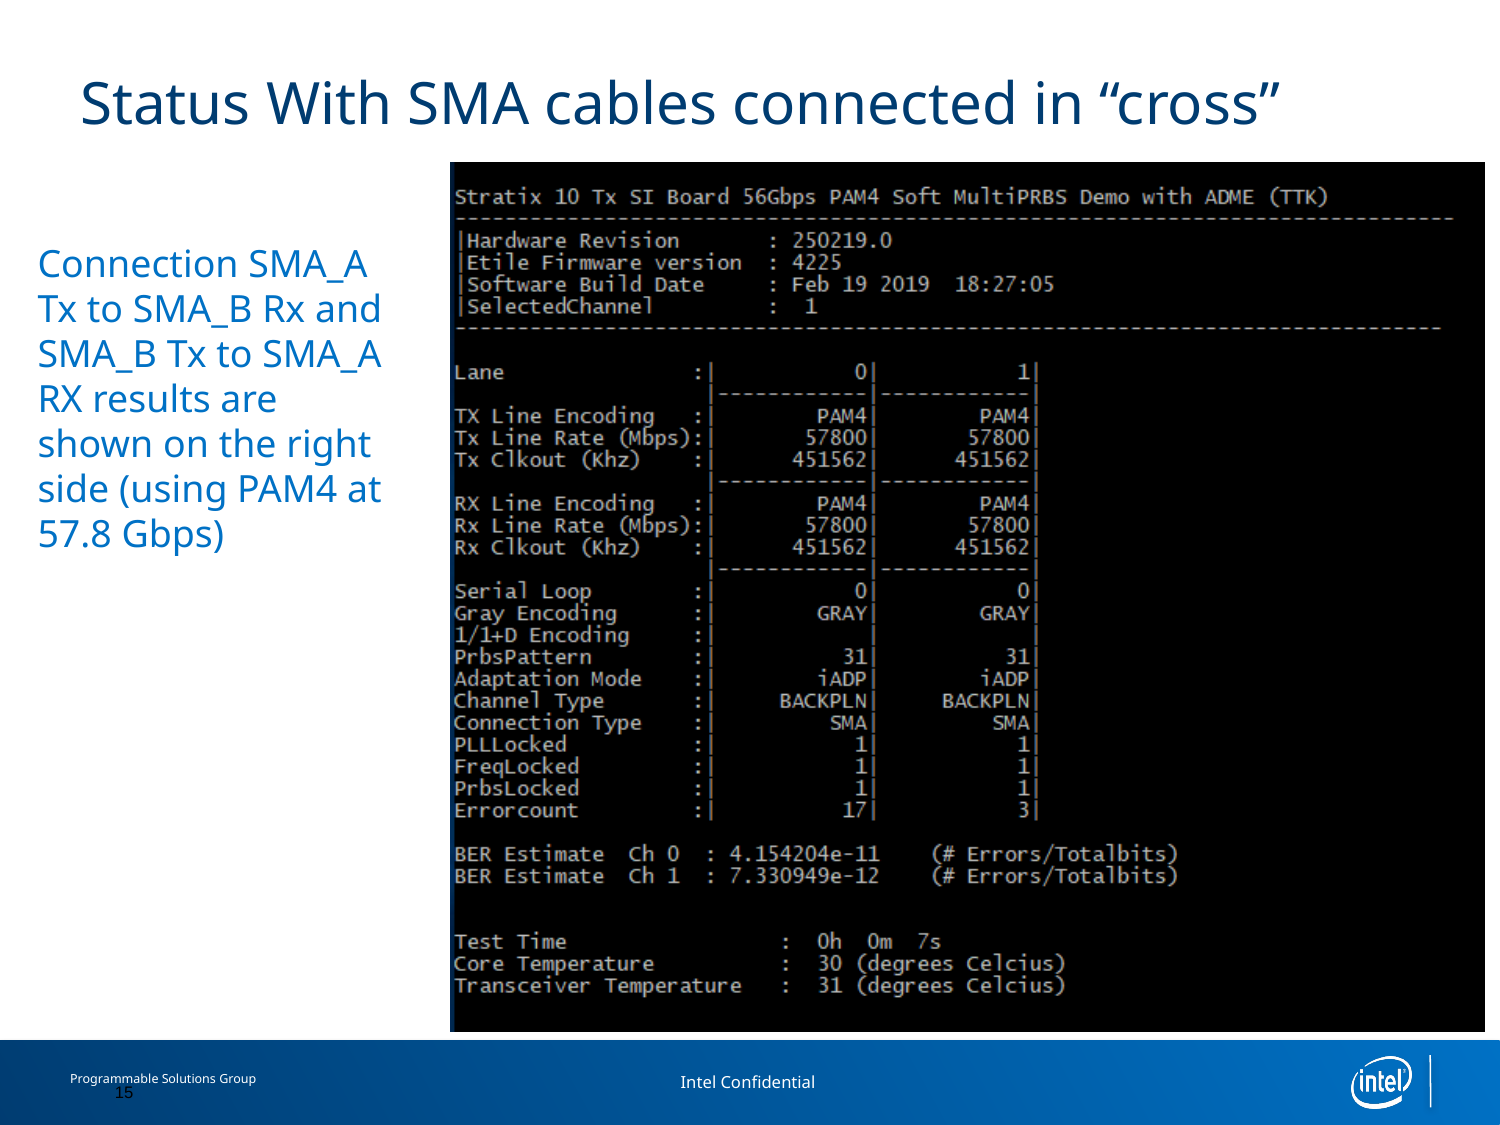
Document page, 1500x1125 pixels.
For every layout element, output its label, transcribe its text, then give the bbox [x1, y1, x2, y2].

text_box Connection SMA_A Tx to SMA_B Rx and SMA_B Tx to SMA_A RX results are shown on the right side (using PAM4 at 57.8 Gbps) [37, 240, 388, 1008]
slide_number 15 [19, 1069, 134, 1116]
picture [1351, 1056, 1412, 1109]
title Status With SMA cables connected in “cross” [80, 65, 1388, 194]
picture [449, 162, 1485, 1032]
